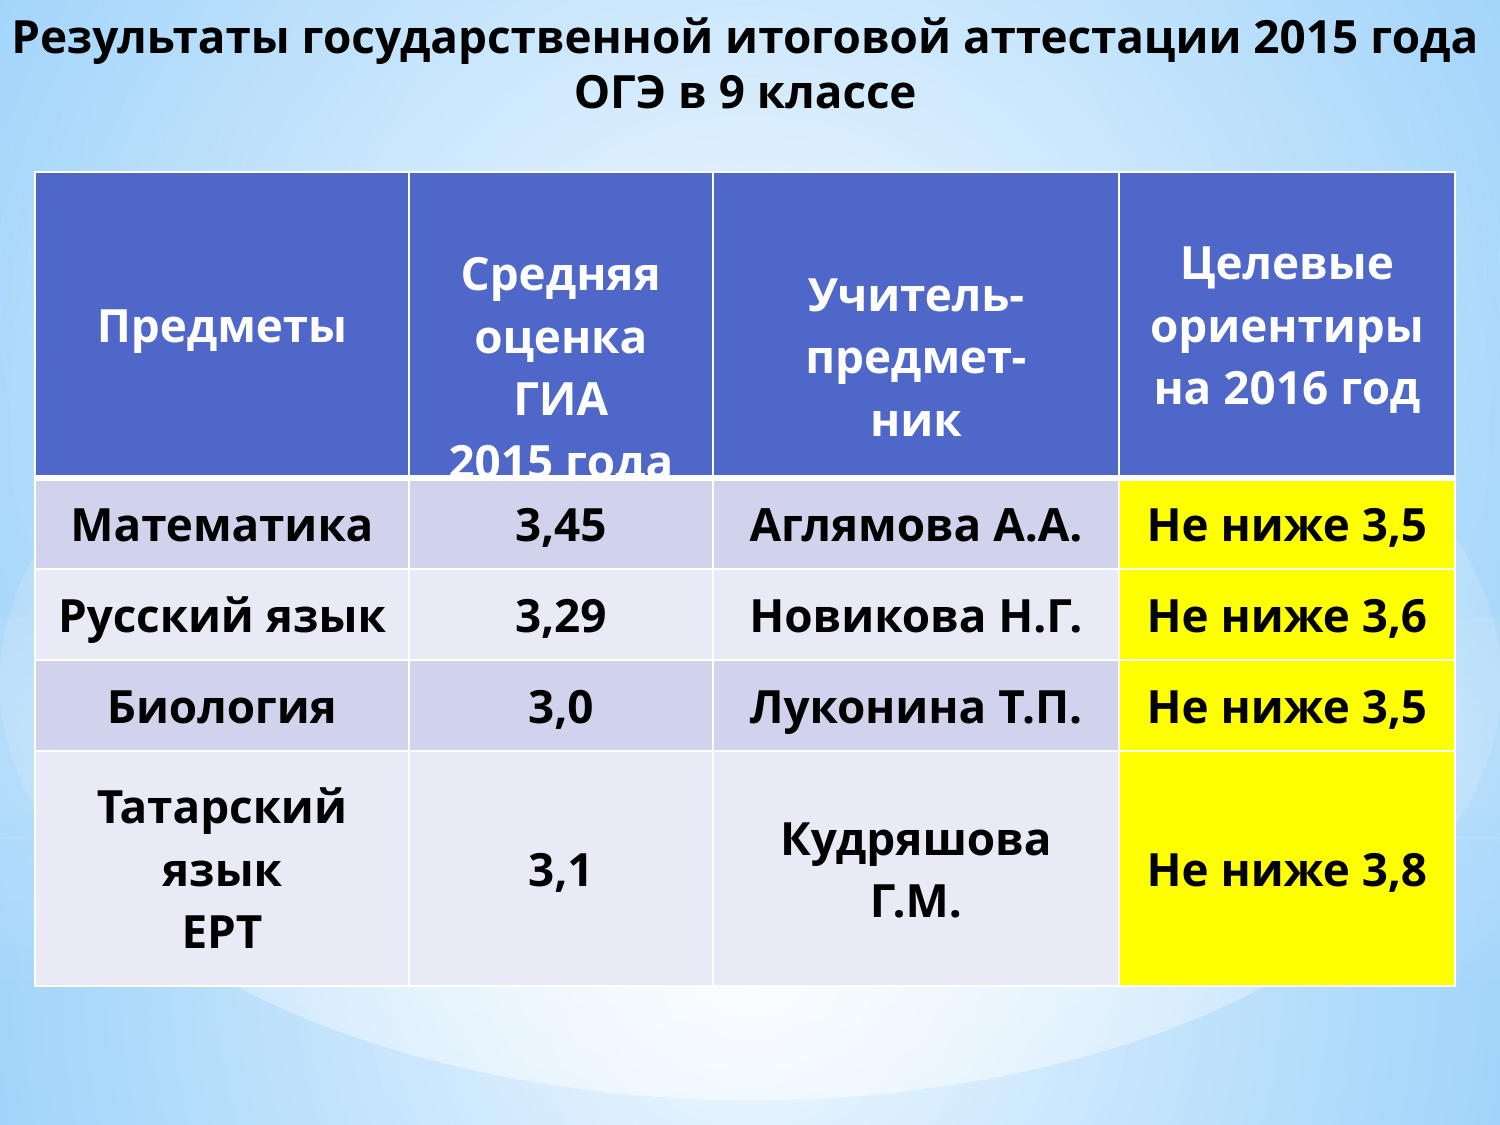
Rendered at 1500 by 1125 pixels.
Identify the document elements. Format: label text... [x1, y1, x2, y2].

table_cell Татарский язык ЕРТ [36, 752, 408, 985]
table_cell 3,45 [410, 481, 712, 568]
table_cell 3,0 [410, 661, 712, 750]
table_header Средняя оценка ГИА 2015 года [410, 173, 712, 475]
table_cell Кудряшова Г.М. [714, 752, 1118, 985]
table_cell Биология [36, 661, 408, 750]
table_cell Математика [36, 481, 408, 568]
table_header Предметы [36, 173, 408, 475]
table_cell Аглямова А.А. [714, 481, 1118, 568]
table_cell 3,1 [410, 752, 712, 985]
text_box Результаты государственной итоговой аттестации 2015 года ОГЭ в 9 классе [0, 0, 1495, 170]
table_cell 3,29 [410, 570, 712, 659]
table_cell Не ниже 3,8 [1120, 752, 1454, 985]
table_cell Не ниже 3,5 [1120, 661, 1454, 750]
table_cell Новикова Н.Г. [714, 570, 1118, 659]
table_cell Не ниже 3,6 [1120, 570, 1454, 659]
table_cell Русский язык [36, 570, 408, 659]
table_header Целевые ориентиры на 2016 год [1120, 173, 1454, 475]
table_cell Не ниже 3,5 [1120, 481, 1454, 568]
table_header Учитель- предмет- ник [714, 173, 1118, 475]
table_cell Луконина Т.П. [714, 661, 1118, 750]
